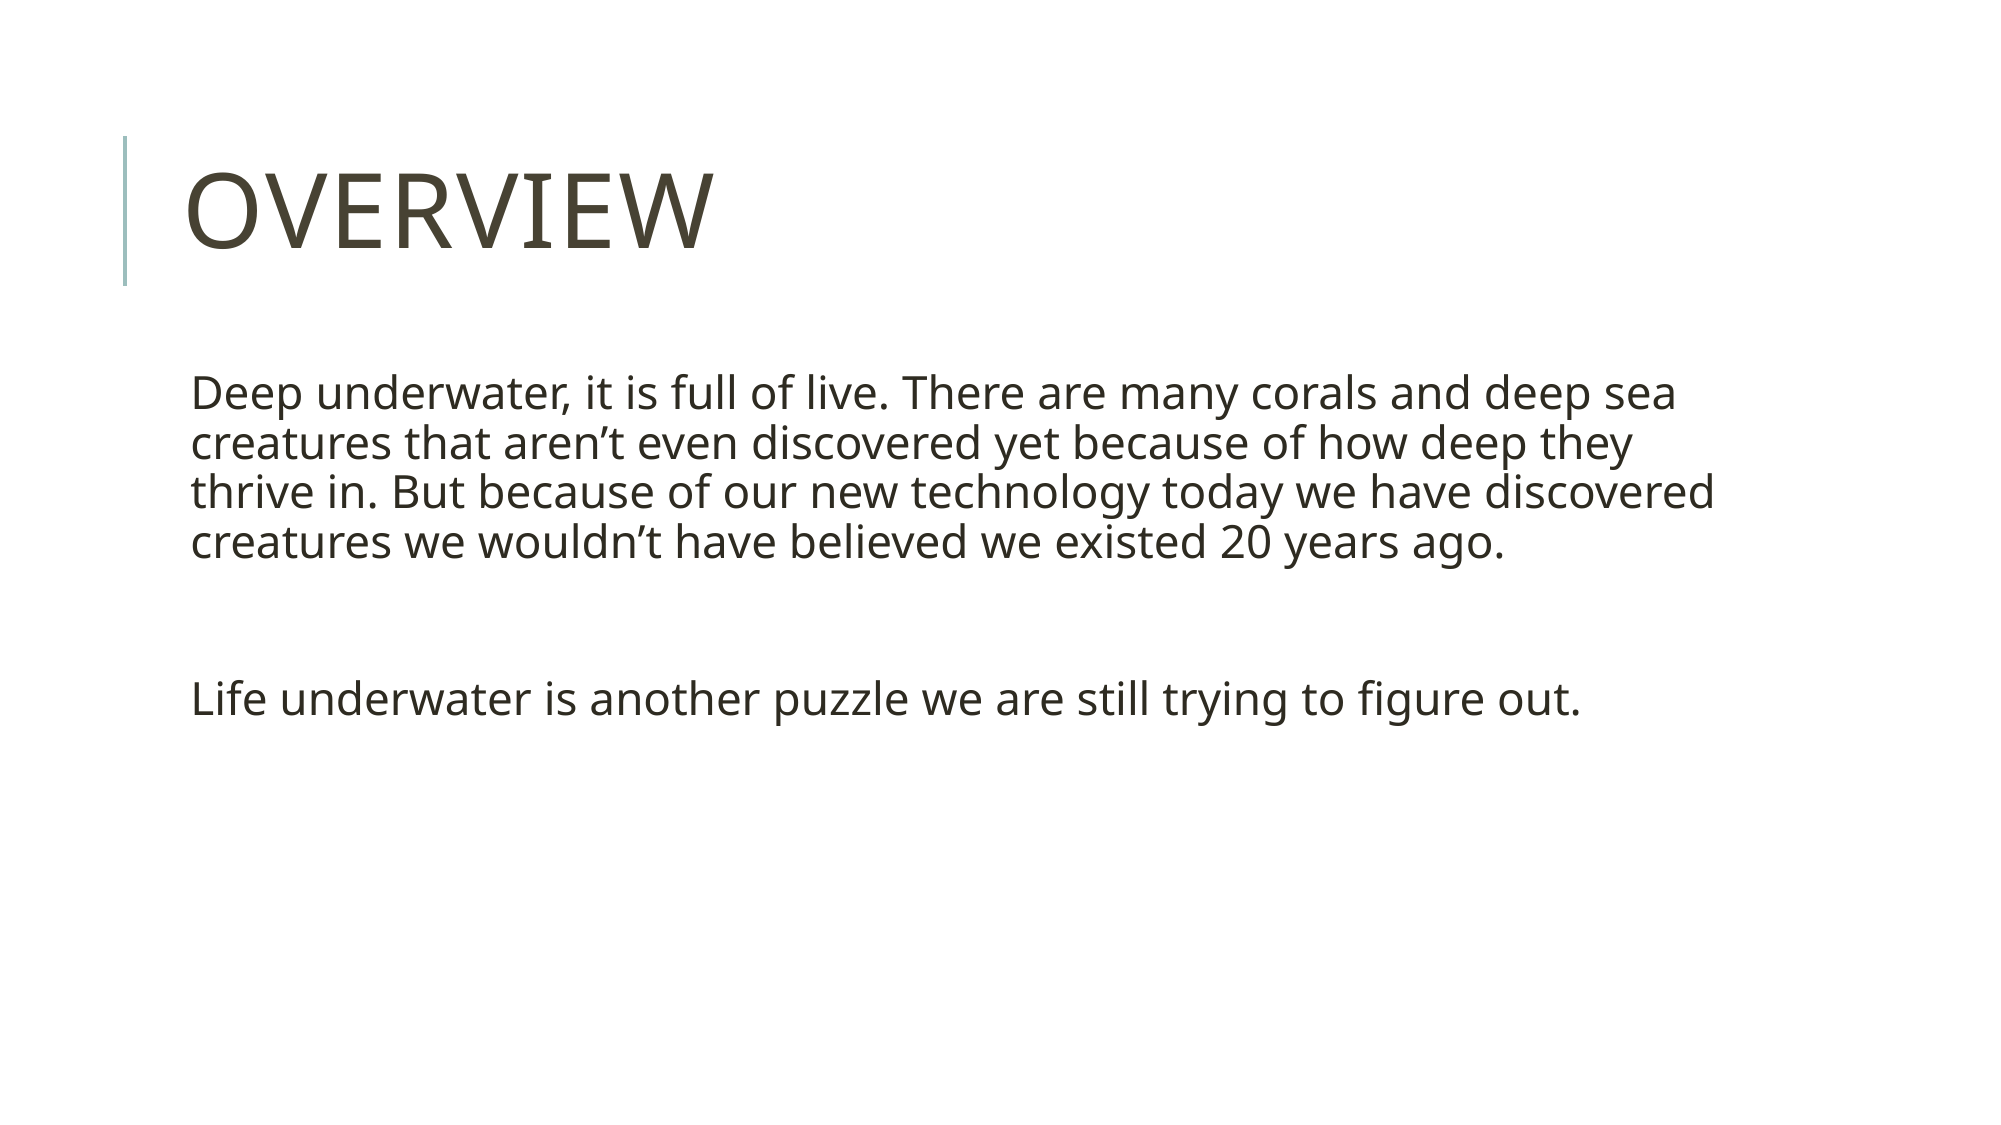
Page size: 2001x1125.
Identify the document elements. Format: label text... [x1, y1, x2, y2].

title Overview [168, 96, 1763, 342]
list Deep underwater, it is full of live. There are many corals and deep sea creatures that aren’t even discovered yet because of how deep they thrive in. But because of our new technology today we have discovered creatures we wouldn’t have believed we existed 20 years ago. Life underwater is another puzzle we are still trying to figure out. [168, 362, 1763, 1023]
